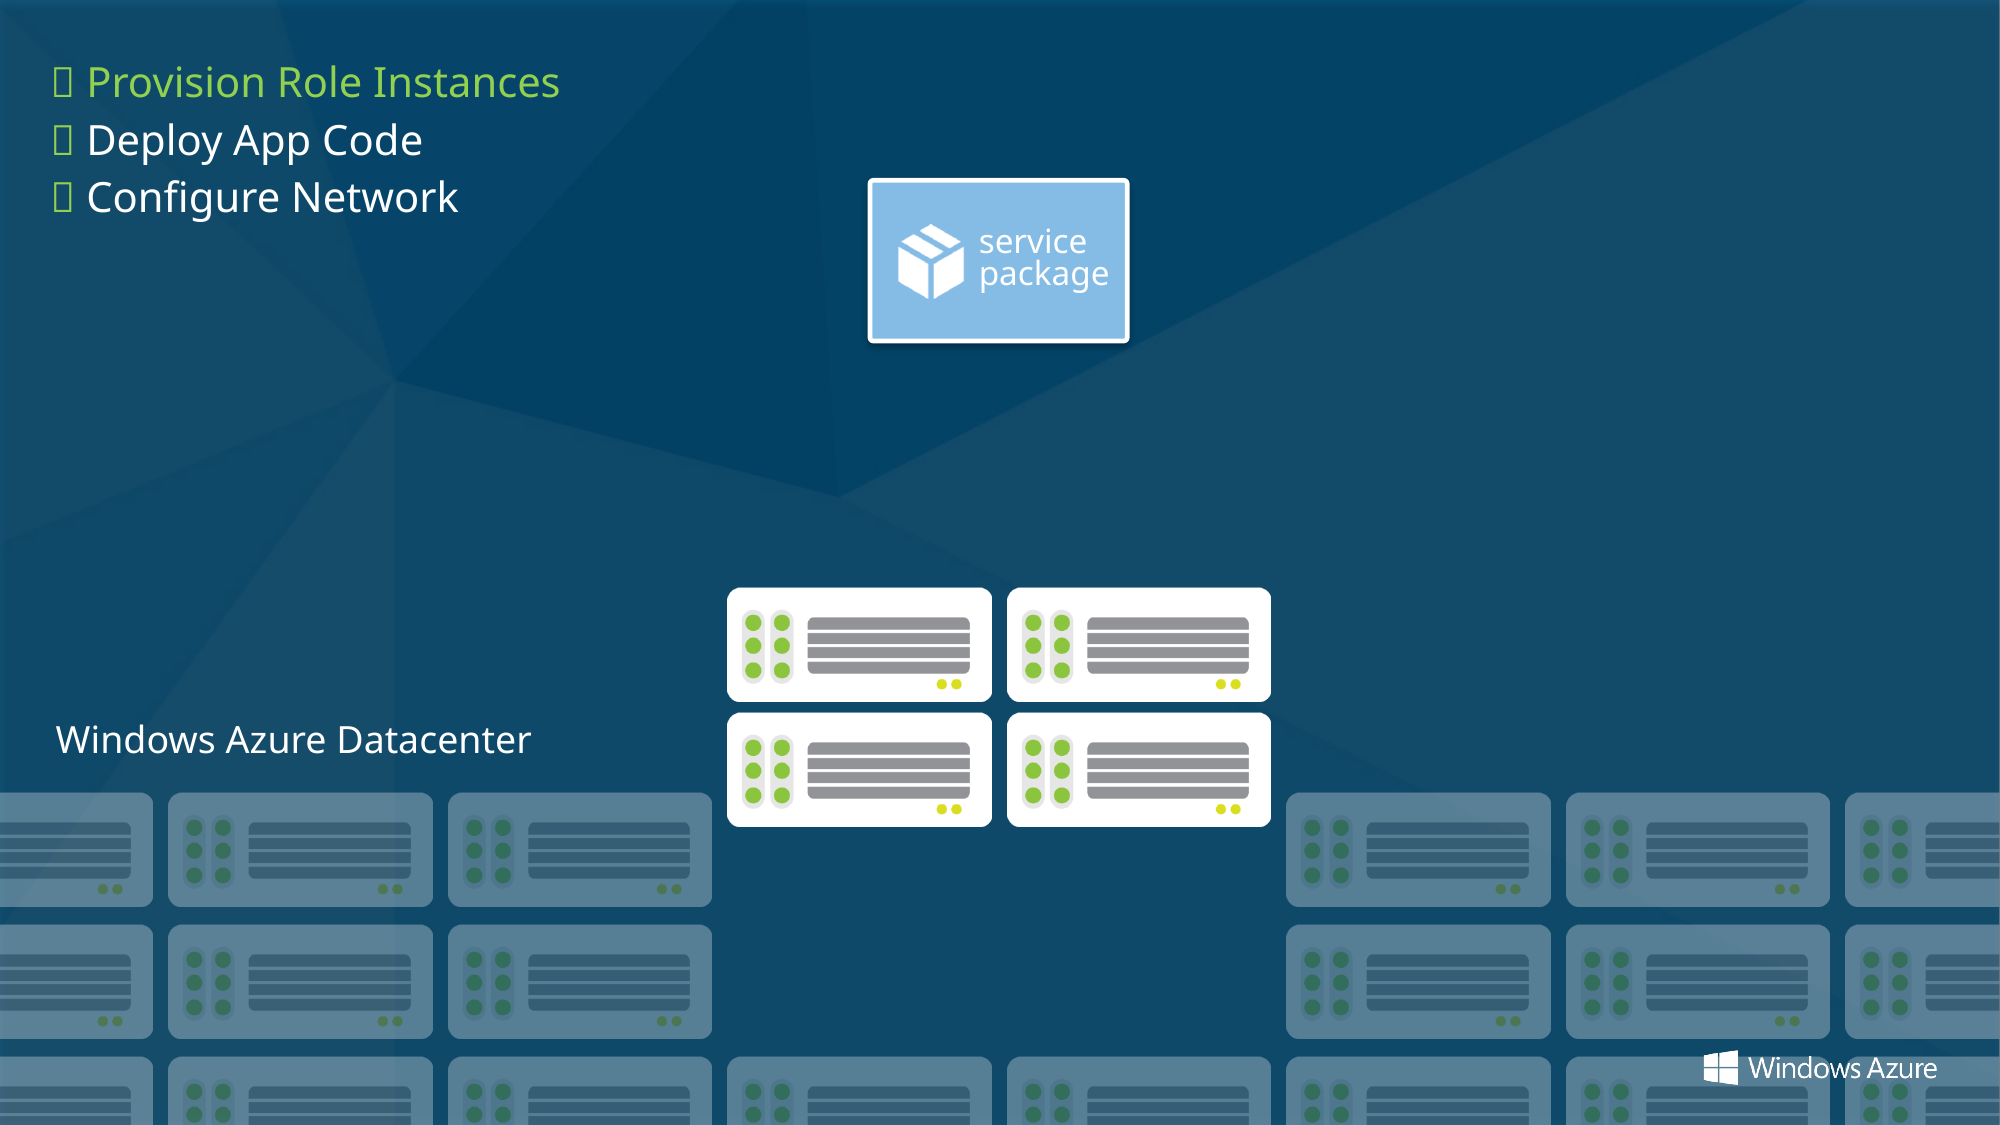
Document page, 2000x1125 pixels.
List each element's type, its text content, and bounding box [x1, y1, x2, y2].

text_box Windows Azure Datacenter [55, 724, 652, 761]
text_box  Provision Role Instances  Deploy App Code  Configure Network [50, 61, 636, 222]
picture [0, 0, 2000, 792]
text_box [727, 587, 1272, 702]
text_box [727, 712, 1272, 827]
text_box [0, 792, 2000, 1125]
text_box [869, 180, 1128, 342]
